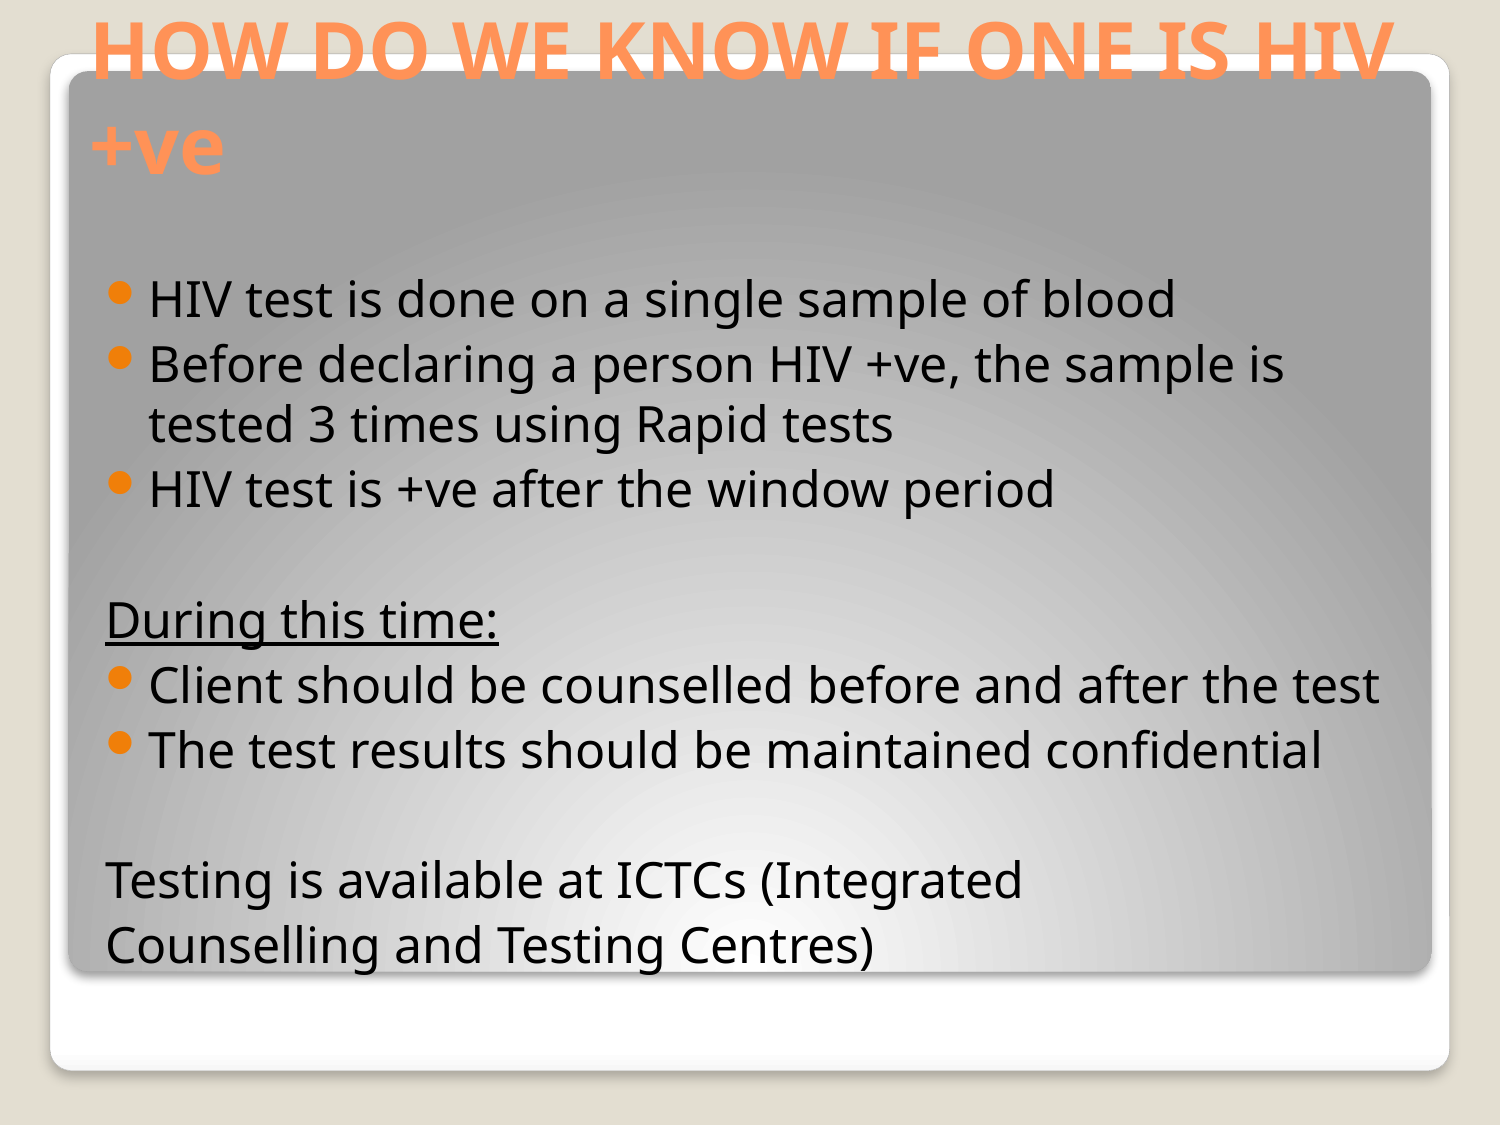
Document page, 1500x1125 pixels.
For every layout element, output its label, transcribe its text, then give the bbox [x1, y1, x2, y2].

title HOW DO WE KNOW IF ONE IS HIV +ve [75, 24, 1418, 187]
list HIV test is done on a single sample of blood Before declaring a person HIV +ve, the sample is tested 3 times using Rapid tests HIV test is +ve after the window period During this time: Client should be counselled before and after the test The test results should be maintained confidential Testing is available at ICTCs (Integrated Counselling and Testing Centres) [74, 187, 1426, 1125]
